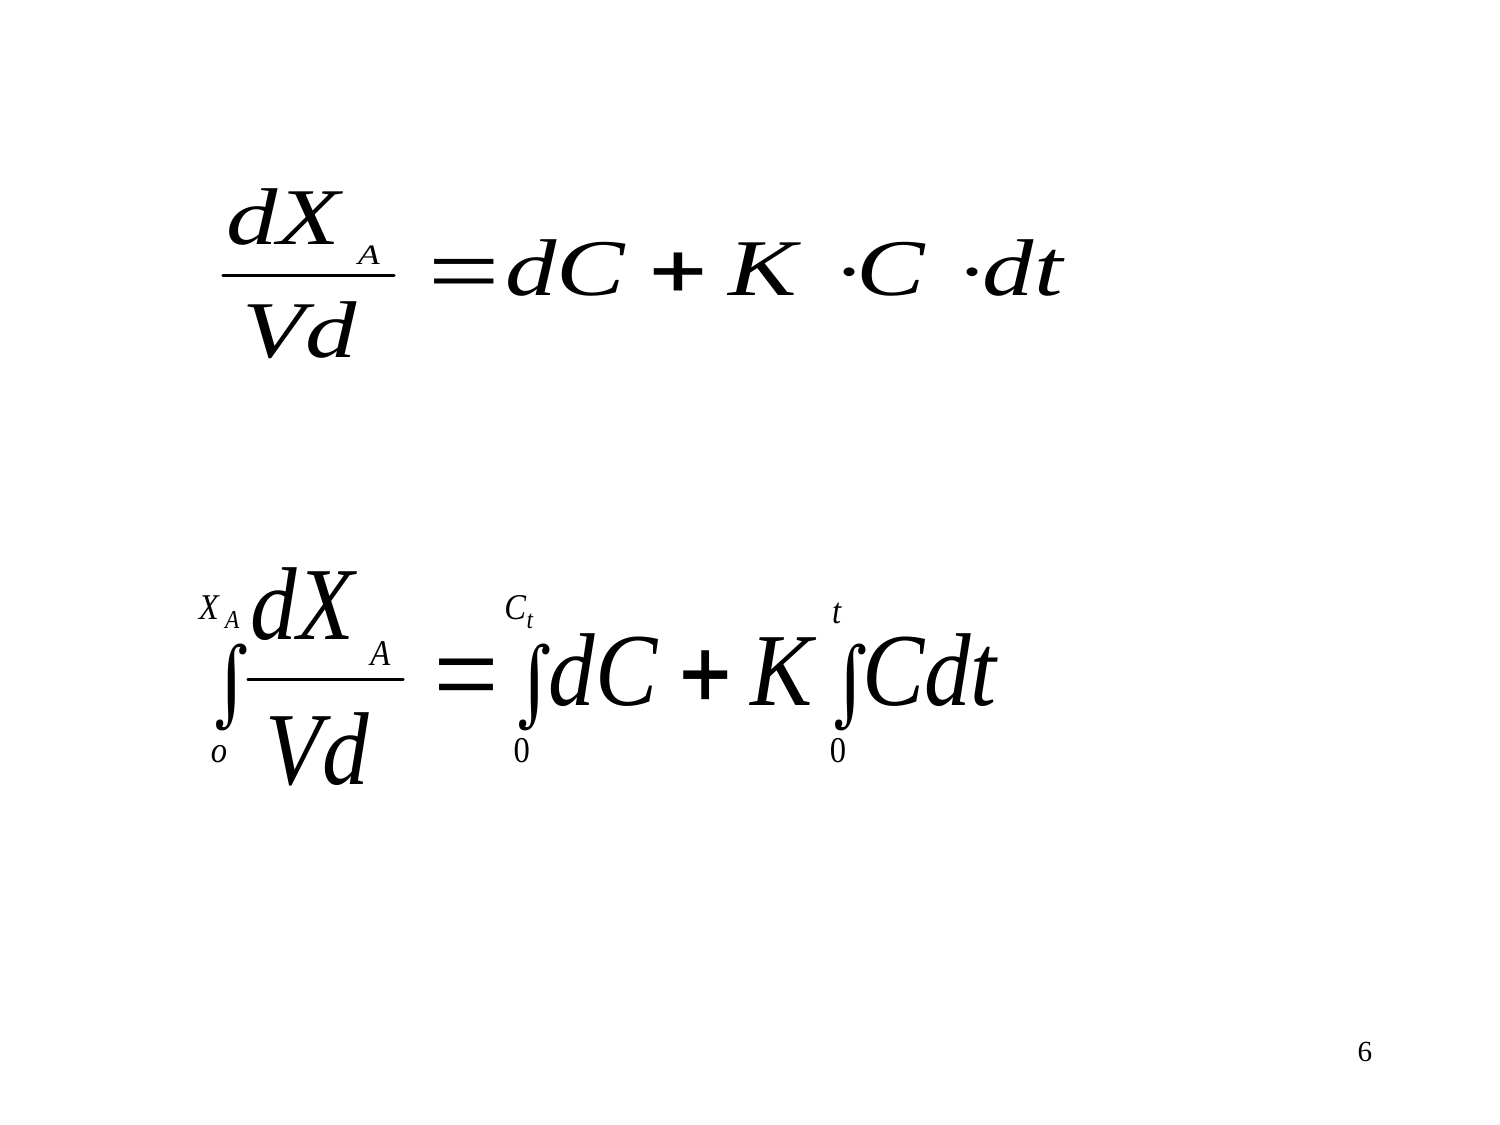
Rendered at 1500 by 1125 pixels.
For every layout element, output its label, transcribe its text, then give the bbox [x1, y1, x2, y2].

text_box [212, 174, 1076, 369]
slide_number 6 [1074, 1024, 1388, 1101]
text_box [187, 549, 1013, 799]
